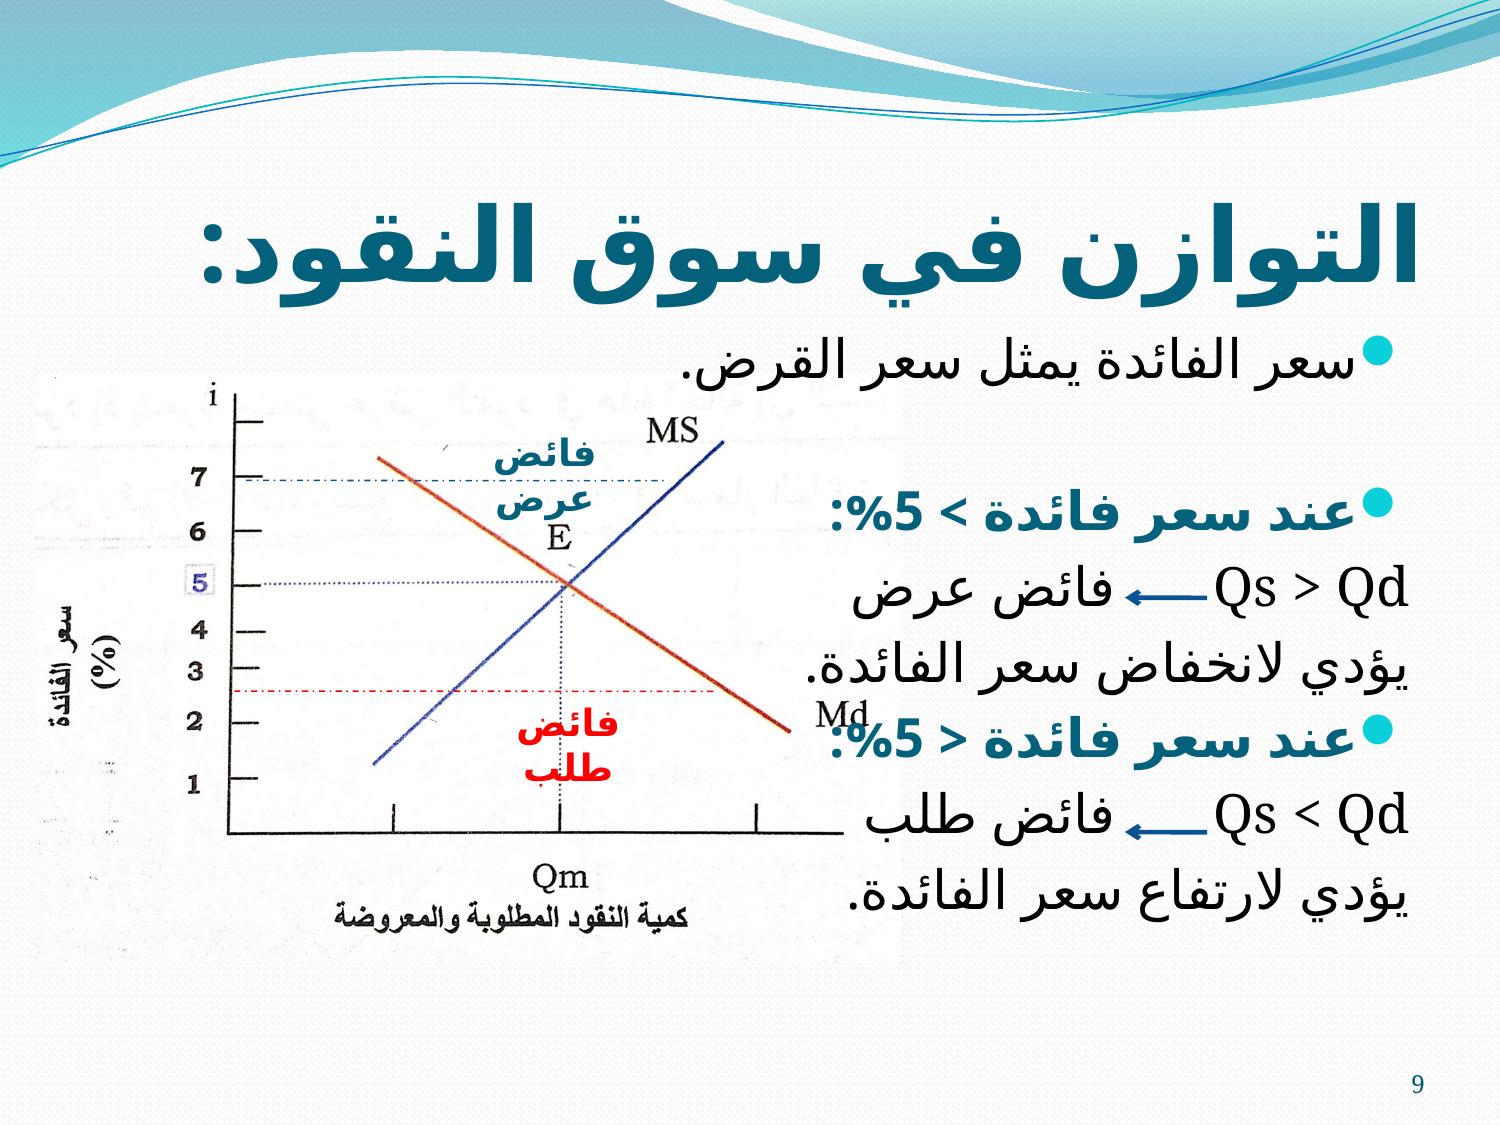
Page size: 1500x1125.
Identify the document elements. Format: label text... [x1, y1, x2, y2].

slide_number 9 [1299, 1042, 1425, 1103]
title التوازن في سوق النقود: [75, 115, 1425, 303]
picture [34, 374, 903, 963]
list سعر الفائدة يمثل سعر القرض. عند سعر فائدة > 5%: Qs > Qd فائض عرض يؤدي لانخفاض سعر الفائدة. عند سعر فائدة < 5%: Qs < Qd فائض طلب يؤدي لارتفاع سعر الفائدة. [75, 317, 1425, 1038]
